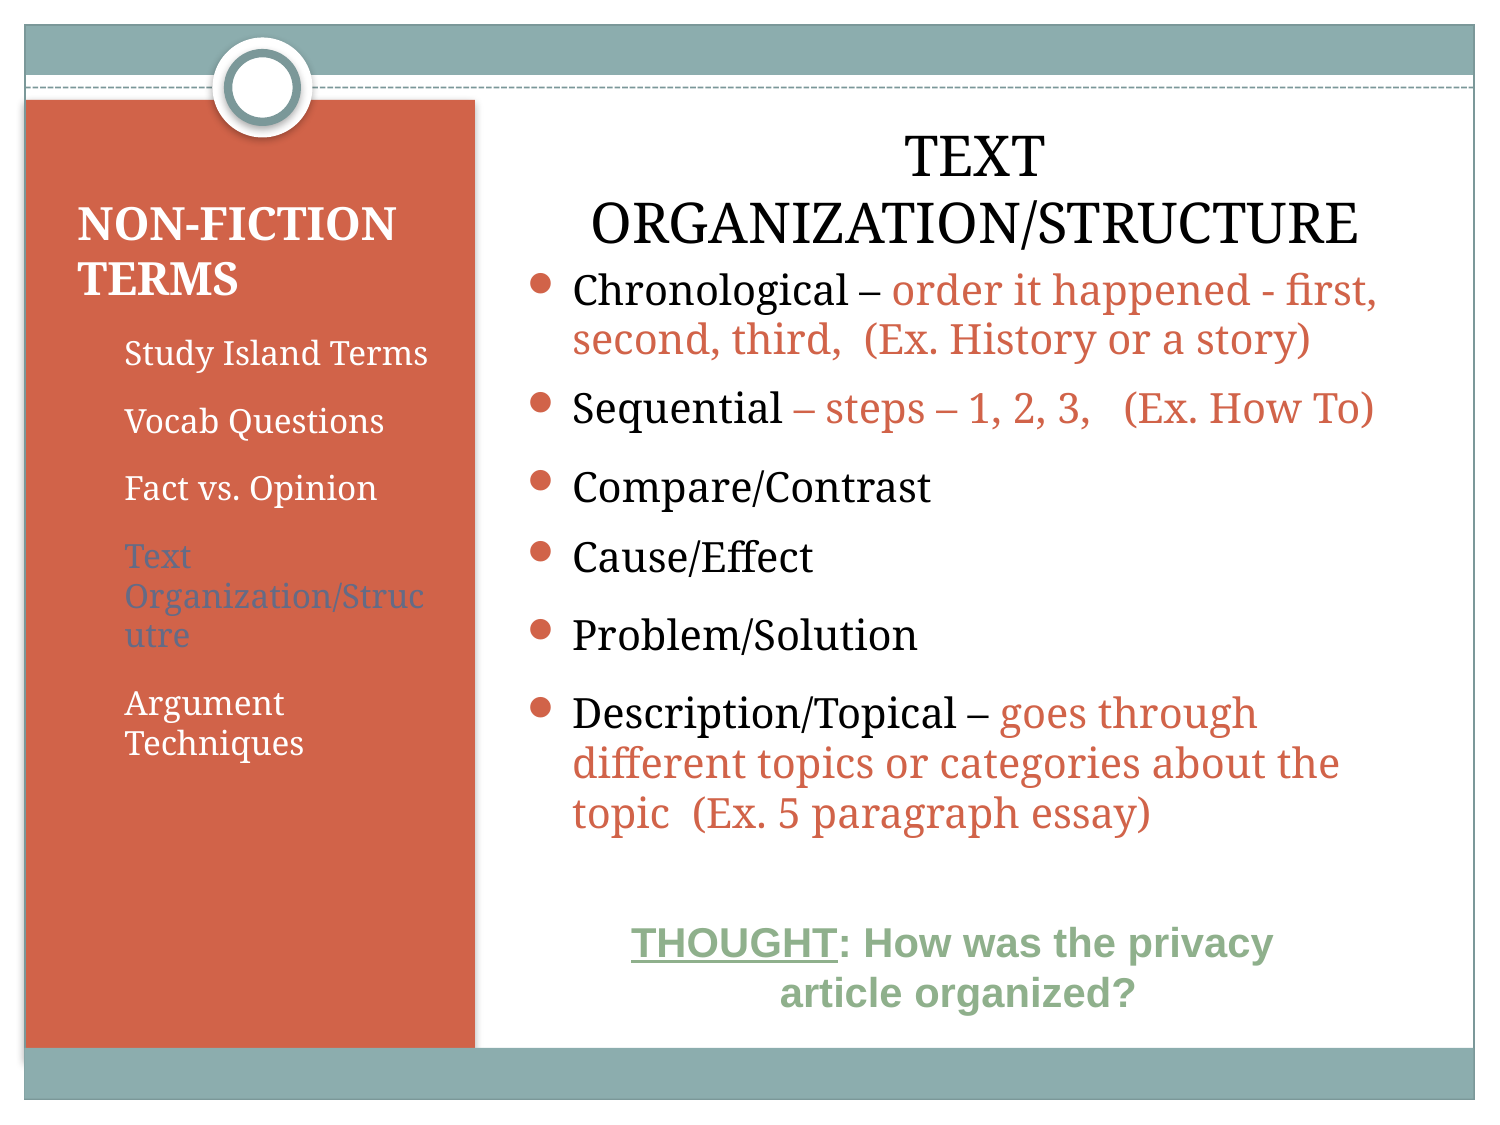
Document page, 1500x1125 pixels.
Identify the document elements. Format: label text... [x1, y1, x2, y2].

text_box Description/Topical – goes through different topics or categories about the topic (Ex. 5 paragraph essay) [512, 679, 1438, 908]
title NON-FICTION TERMS [62, 149, 451, 313]
text_box Problem/Solution [512, 601, 1438, 679]
text_box Compare/Contrast [512, 453, 1438, 523]
list TEXT ORGANIZATION/STRUCTURE Chronological – order it happened - first, second, third, (Ex. History or a story) [512, 112, 1438, 374]
text_box Cause/Effect [512, 523, 1438, 601]
list Study Island Terms Vocab Questions Fact vs. Opinion Text Organization/Strucutre Argument Techniques [62, 324, 451, 1006]
text_box Sequential – steps – 1, 2, 3, (Ex. How To) [512, 374, 1438, 453]
text_box THOUGHT: How was the privacy article organized? [473, 908, 1443, 1024]
